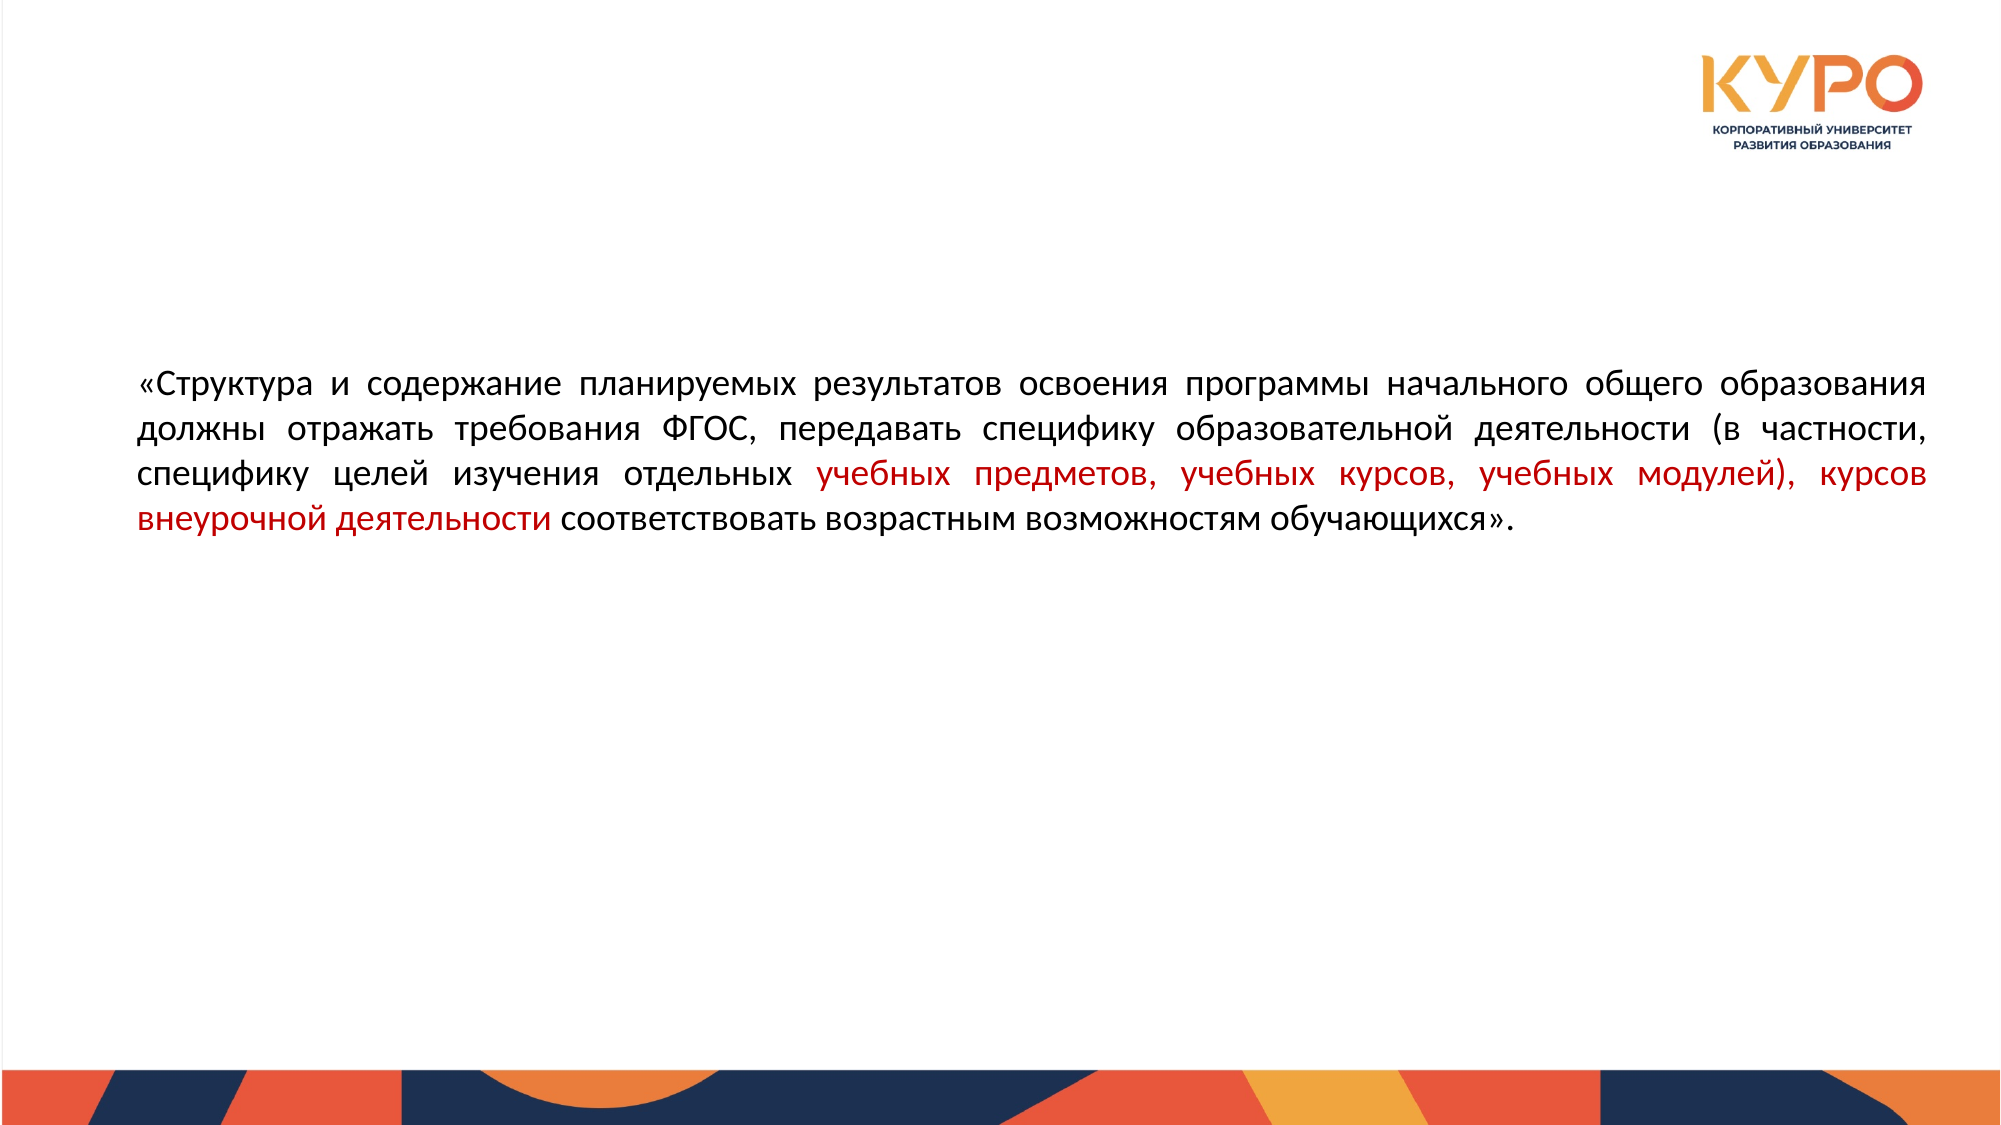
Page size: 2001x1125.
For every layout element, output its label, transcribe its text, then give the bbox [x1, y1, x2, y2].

picture [0, 0, 2001, 1125]
text_box «Структура и содержание планируемых результатов освоения программы начального общего образования должны отражать требования ФГОС, передавать специфику образовательной деятельности (в частности, специфику целей изучения отдельных учебных предметов, учебных курсов, учебных модулей), курсов внеурочной деятельности соответствовать возрастным возможностям обучающихся». [122, 350, 1944, 546]
